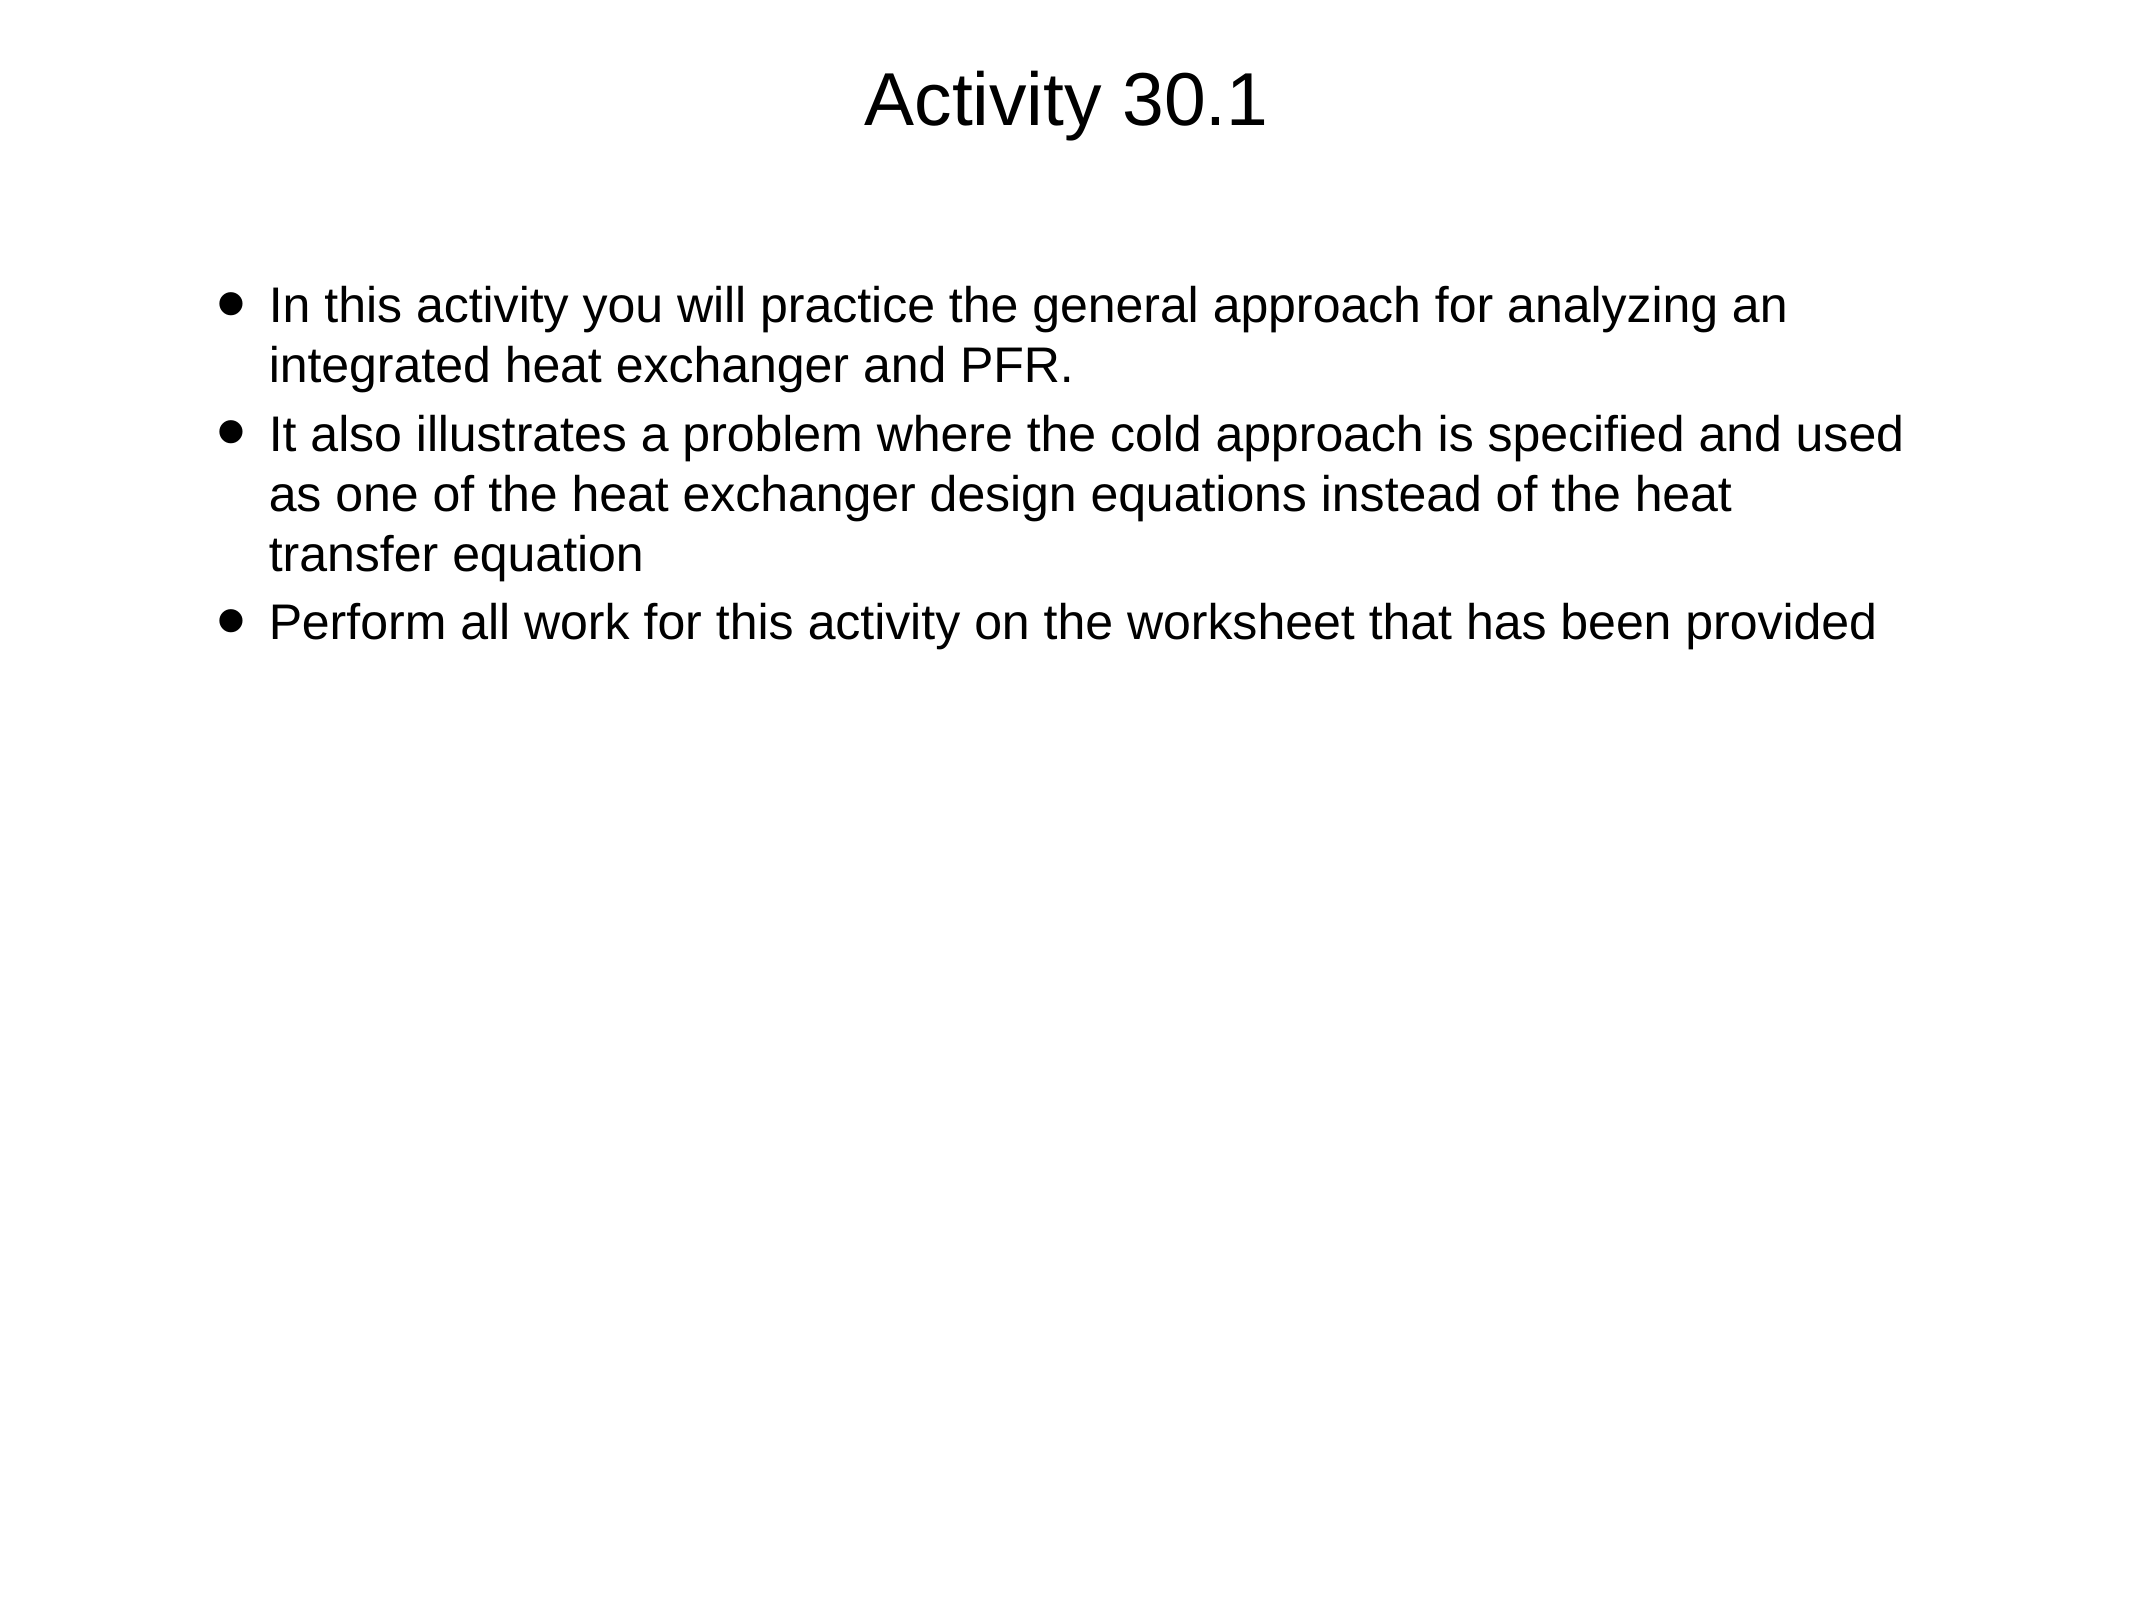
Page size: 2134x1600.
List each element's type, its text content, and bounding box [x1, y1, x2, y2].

title Activity 30.1 [208, 41, 1925, 250]
list In this activity you will practice the general approach for analyzing an integrated heat exchanger and PFR. It also illustrates a problem where the cold approach is specified and used as one of the heat exchanger design equations instead of the heat transfer equation Perform all work for this activity on the worksheet that has been provided [208, 264, 1925, 1463]
